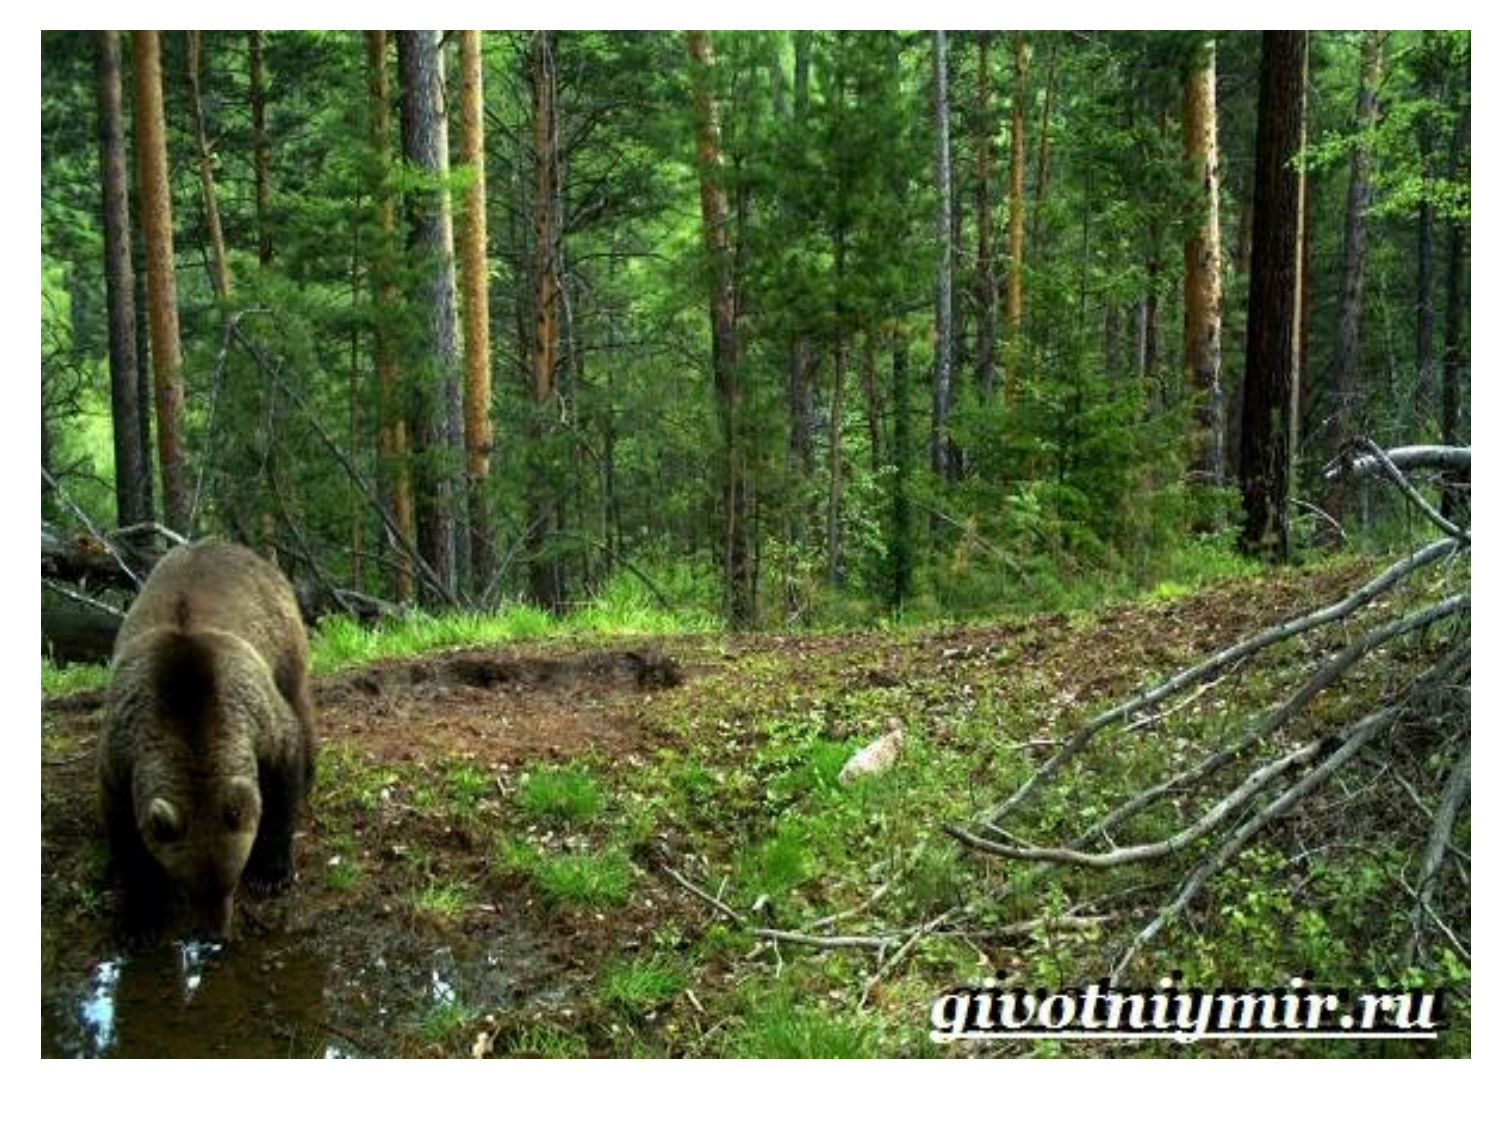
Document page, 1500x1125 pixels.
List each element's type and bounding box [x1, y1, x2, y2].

picture [41, 30, 1471, 1059]
